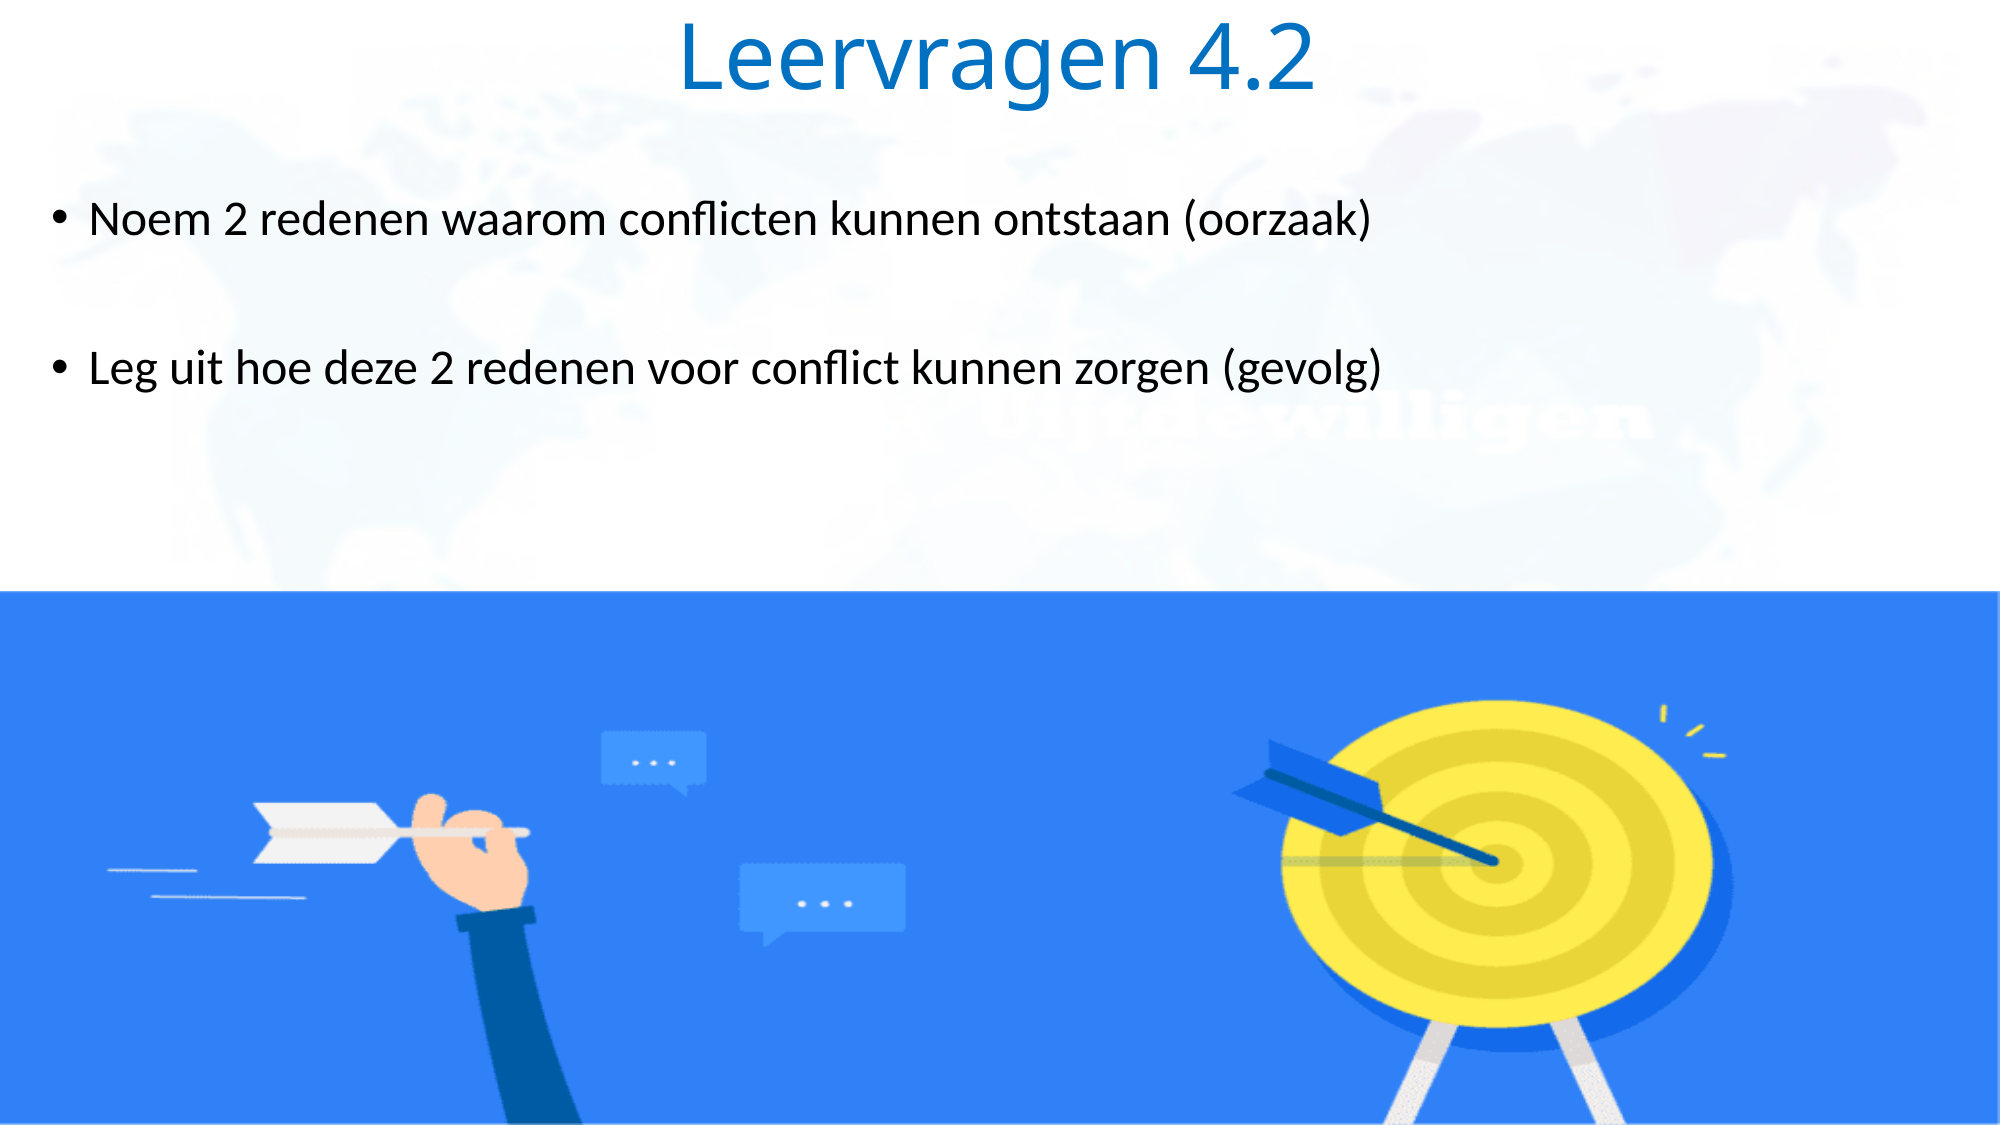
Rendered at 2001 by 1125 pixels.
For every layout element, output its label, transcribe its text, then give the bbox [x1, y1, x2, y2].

picture [0, 591, 2000, 1125]
title Leervragen 4.2 [661, 0, 2000, 169]
list Noem 2 redenen waarom conflicten kunnen ontstaan (oorzaak) Leg uit hoe deze 2 redenen voor conflict kunnen zorgen (gevolg) [35, 184, 1761, 591]
